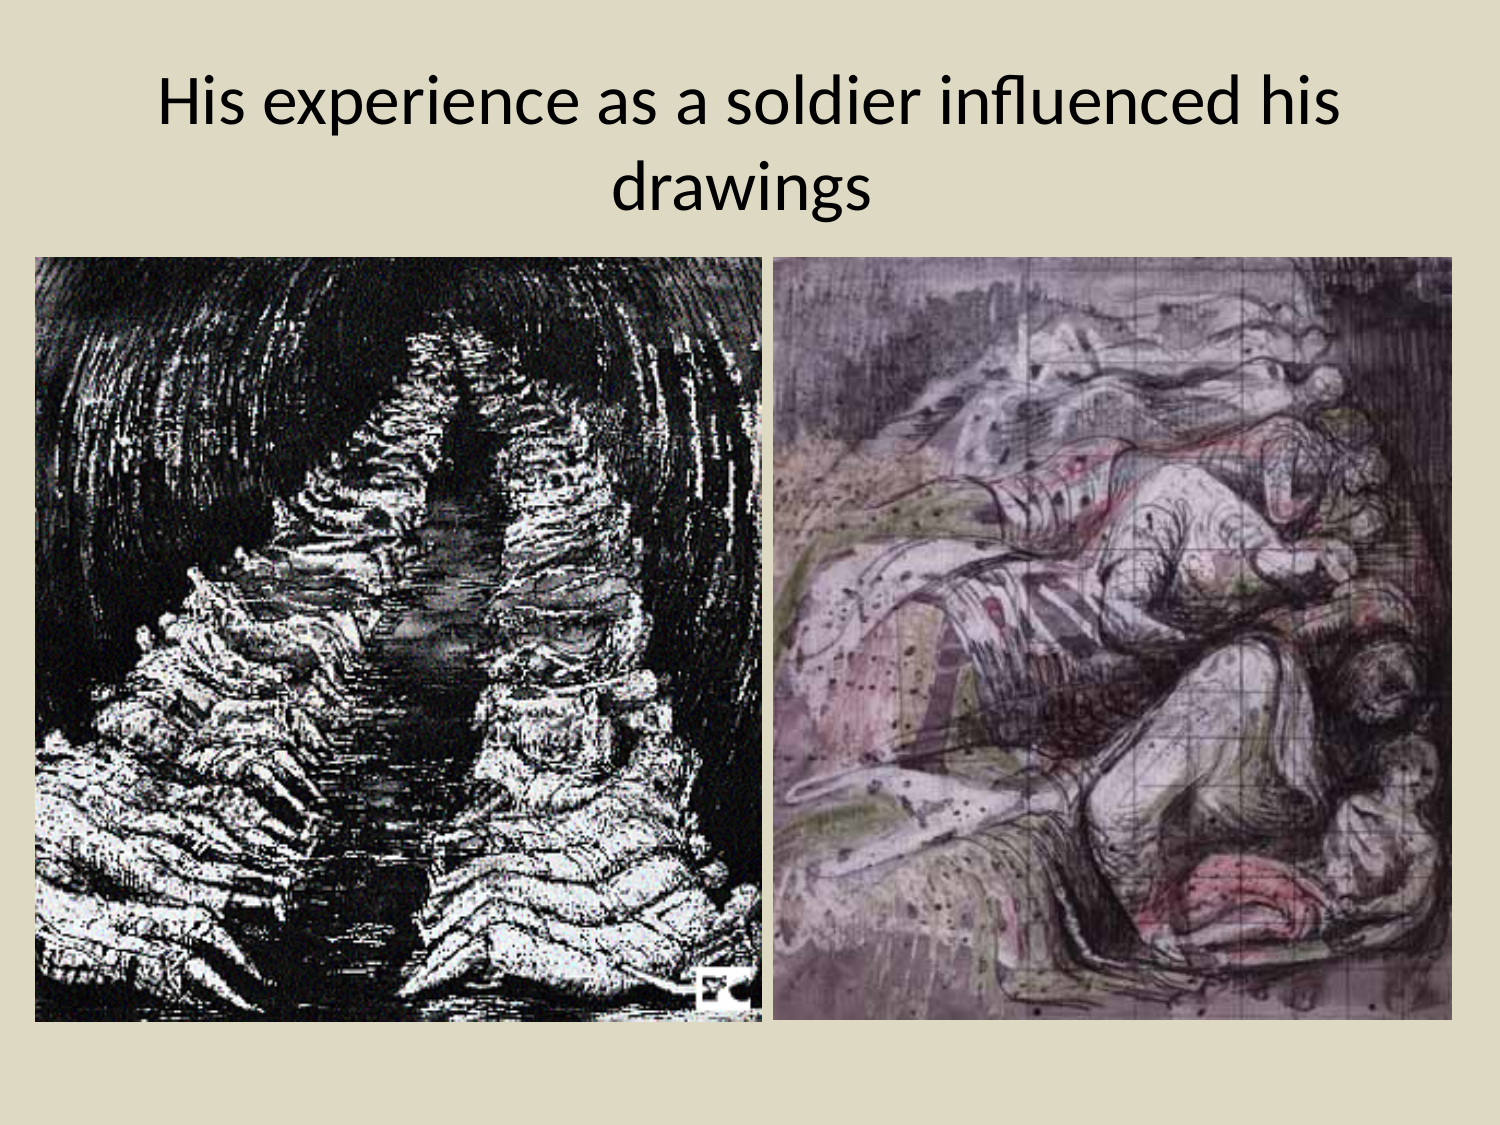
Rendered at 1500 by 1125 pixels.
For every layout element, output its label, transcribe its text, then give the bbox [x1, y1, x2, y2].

title His experience as a soldier influenced his drawings [75, 45, 1425, 233]
picture [773, 257, 1452, 1020]
picture [34, 257, 762, 1022]
